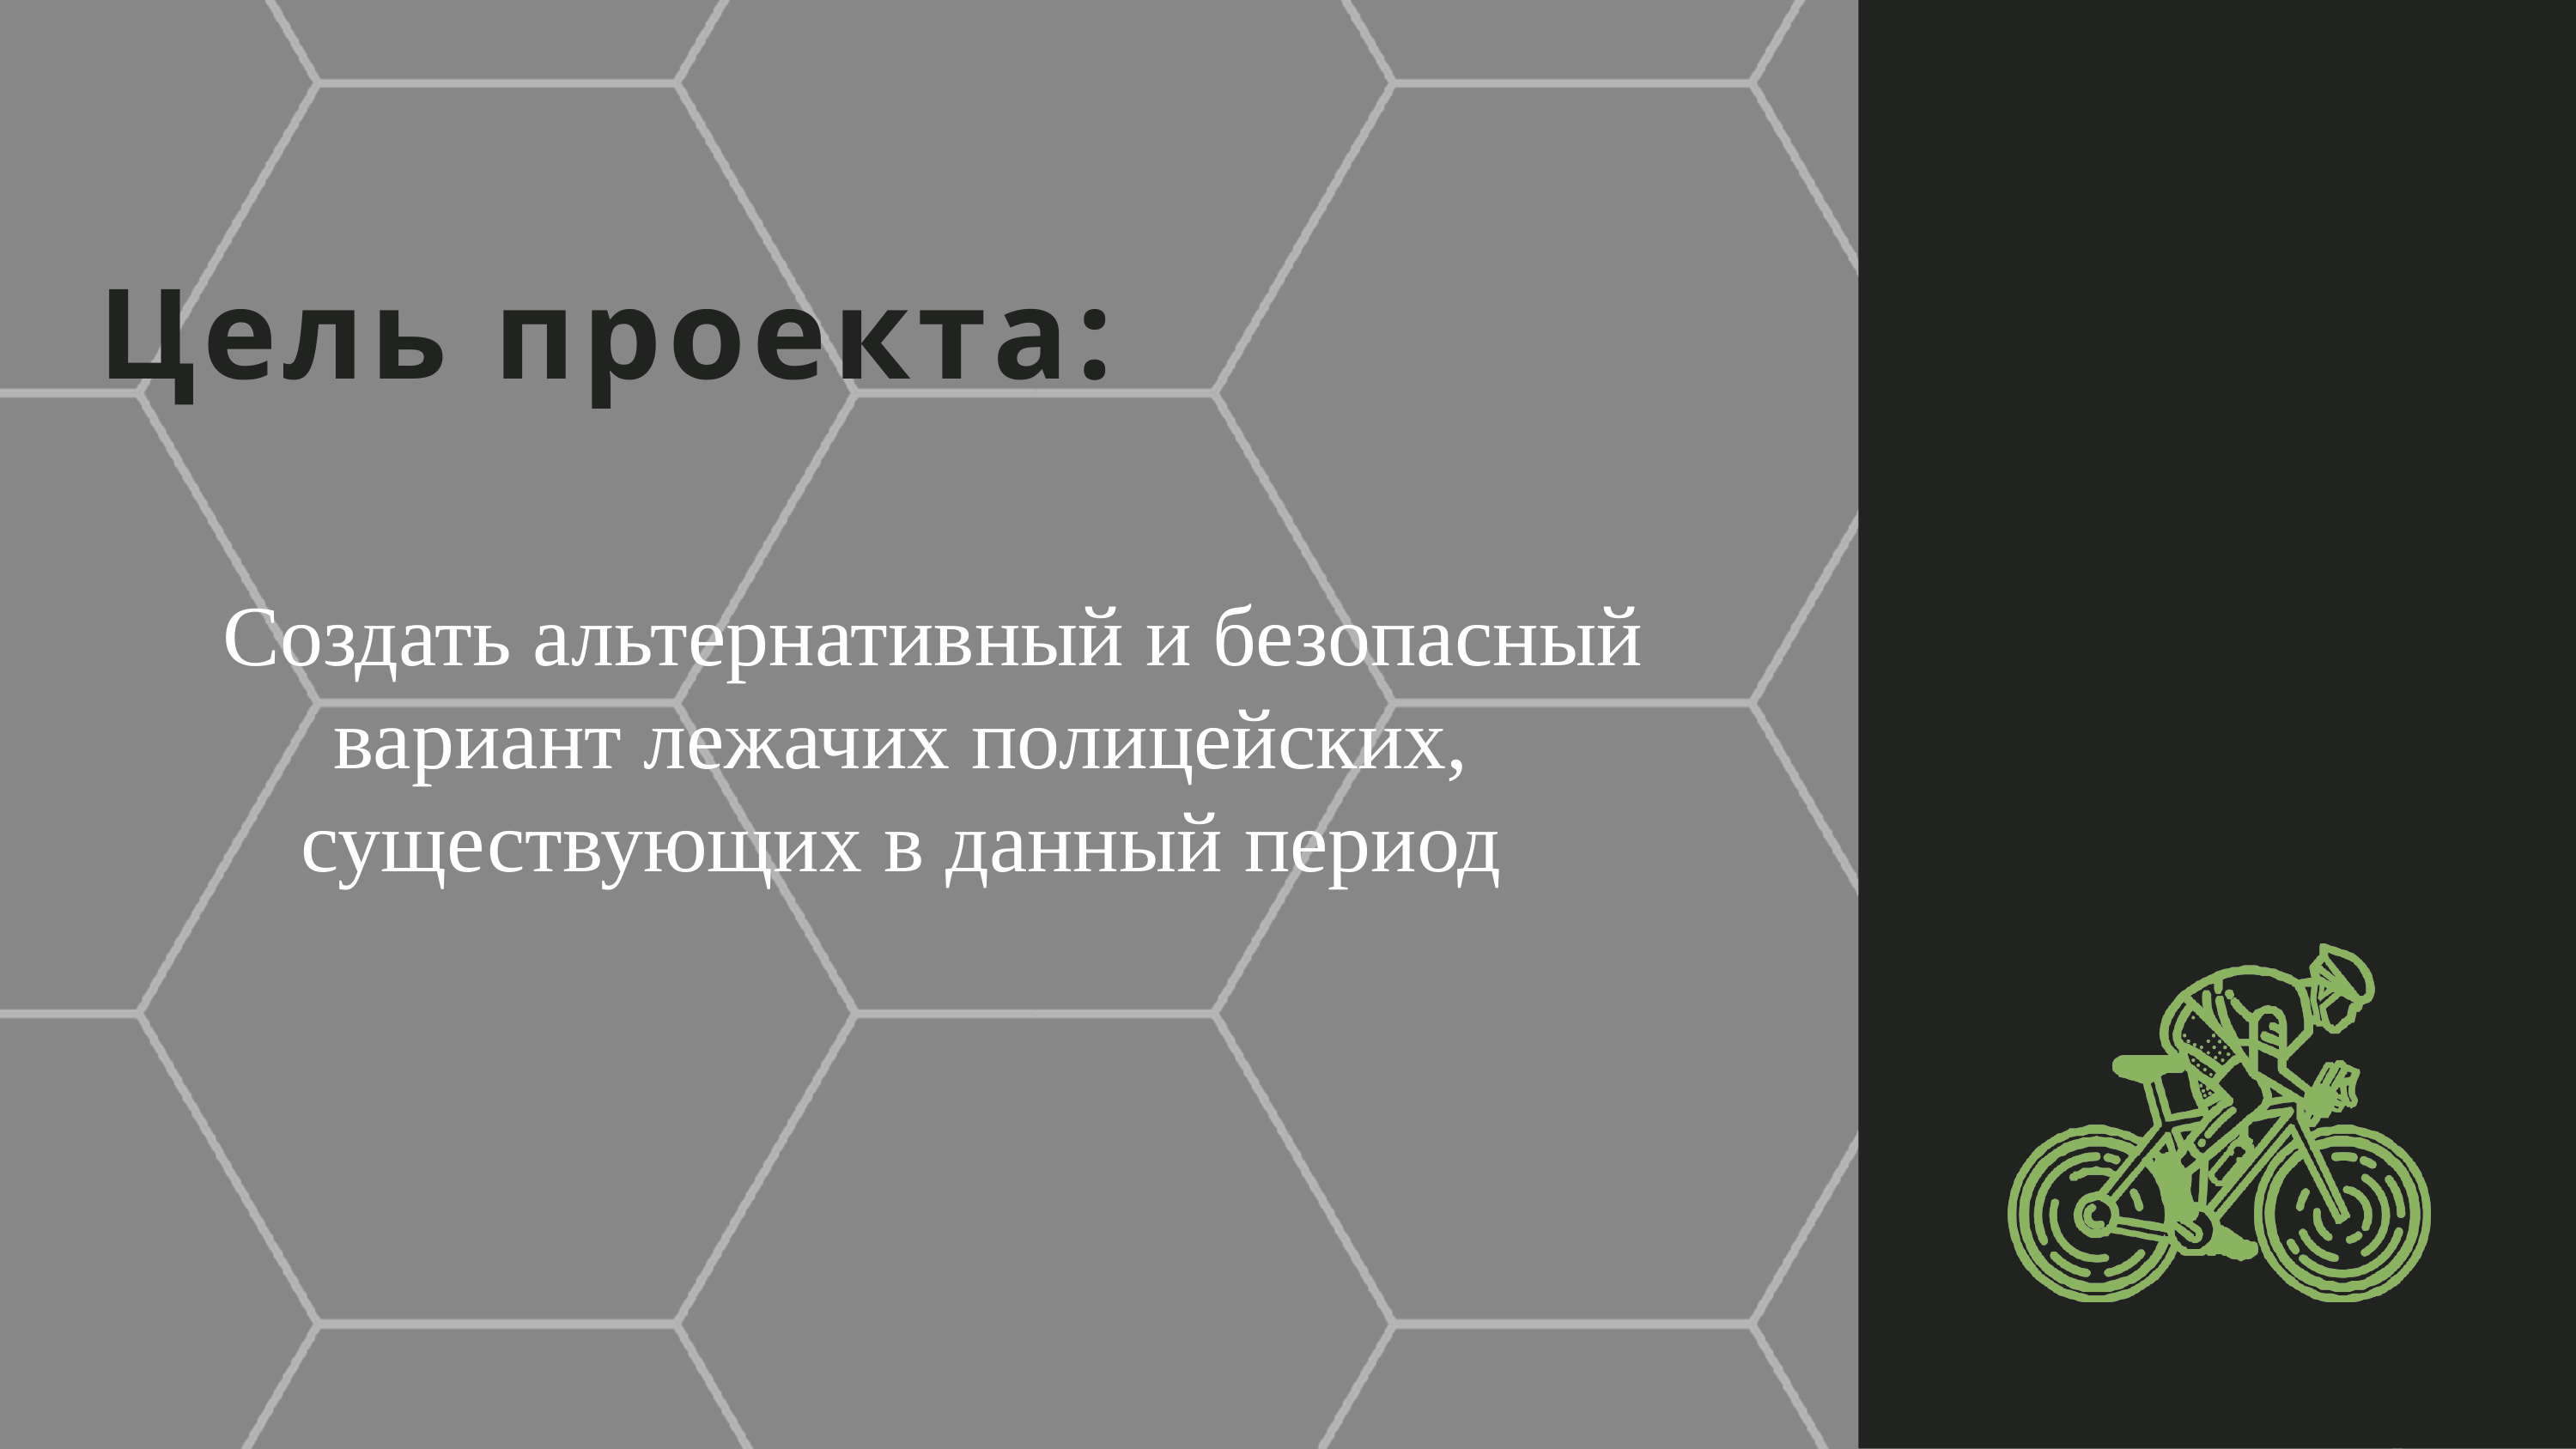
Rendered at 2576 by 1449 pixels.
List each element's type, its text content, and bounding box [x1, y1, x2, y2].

picture [0, 0, 1858, 1449]
title Цель проекта: [96, 252, 1145, 496]
text_box Создать альтернативный и безопасный вариант лежачих полицейских, существующих в данный период [43, 573, 1760, 895]
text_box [1858, 0, 2576, 1449]
